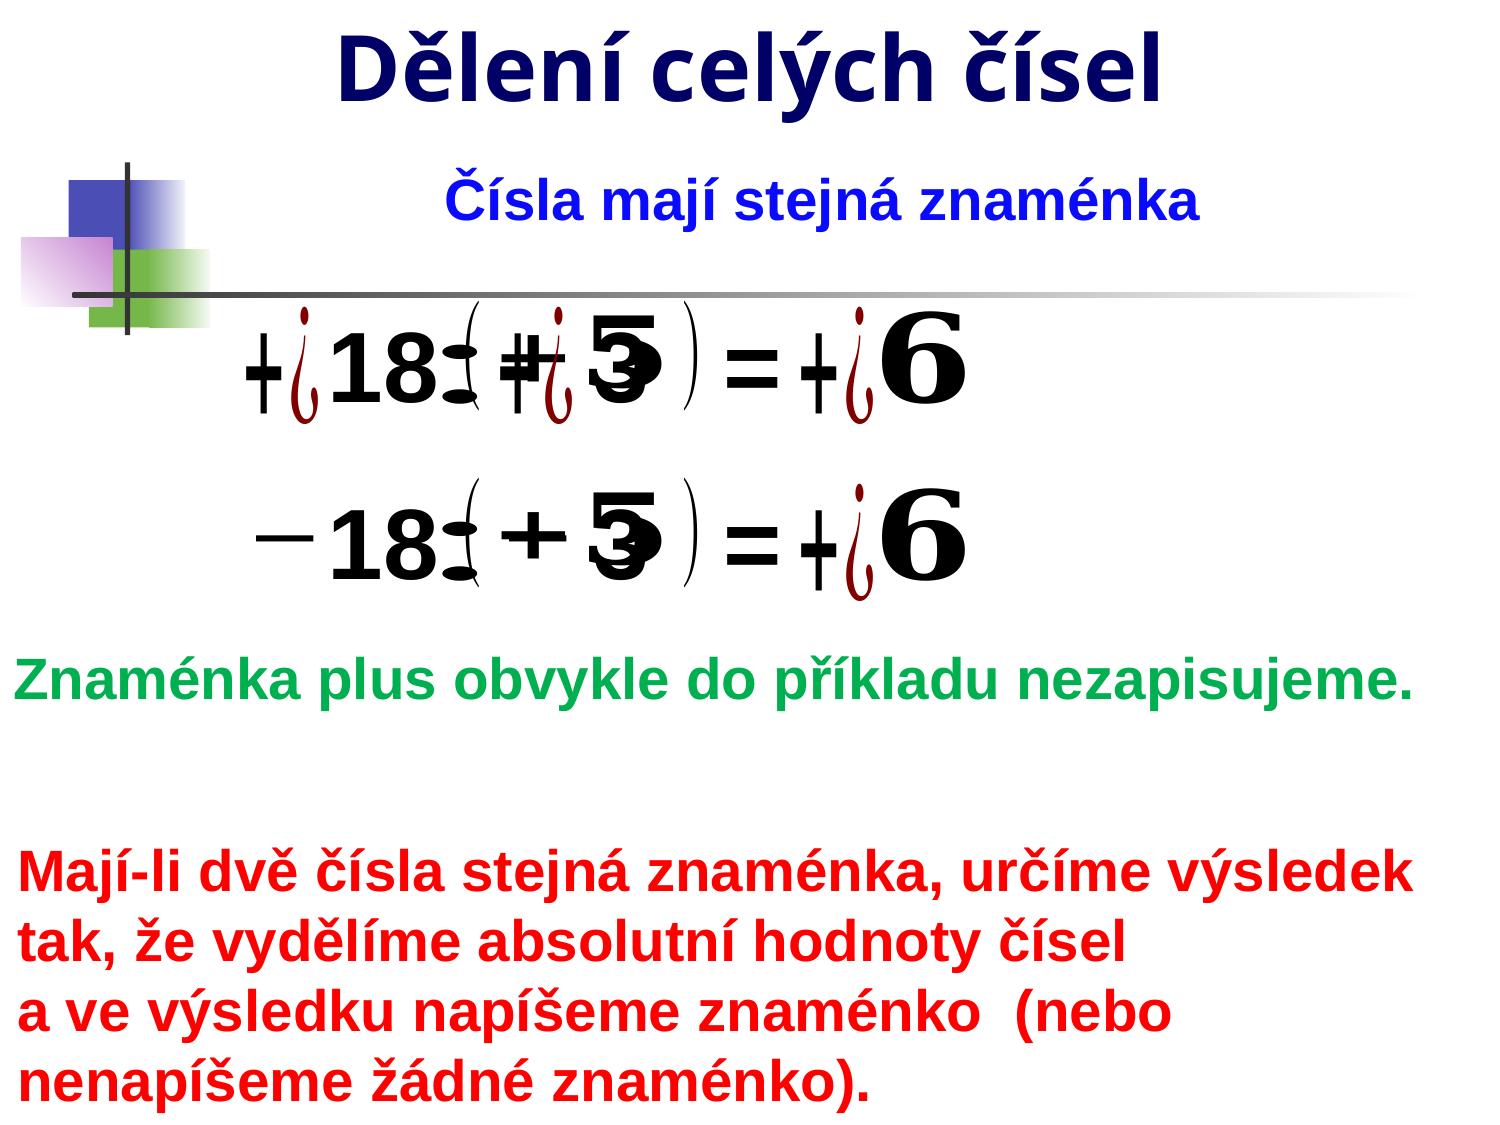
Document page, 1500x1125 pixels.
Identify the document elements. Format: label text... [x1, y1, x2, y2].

text_box = [708, 472, 792, 608]
text_box = [708, 295, 792, 430]
text_box Čísla mají stejná znaménka [236, 154, 1410, 240]
text_box 18 [312, 472, 455, 608]
title Dělení celých čísel [0, 18, 1500, 128]
text_box 18 [312, 295, 455, 430]
text_box 3 [578, 472, 662, 608]
text_box Znaménka plus obvykle do příkladu nezapisujeme. [0, 633, 1499, 719]
text_box 3 [578, 295, 662, 430]
